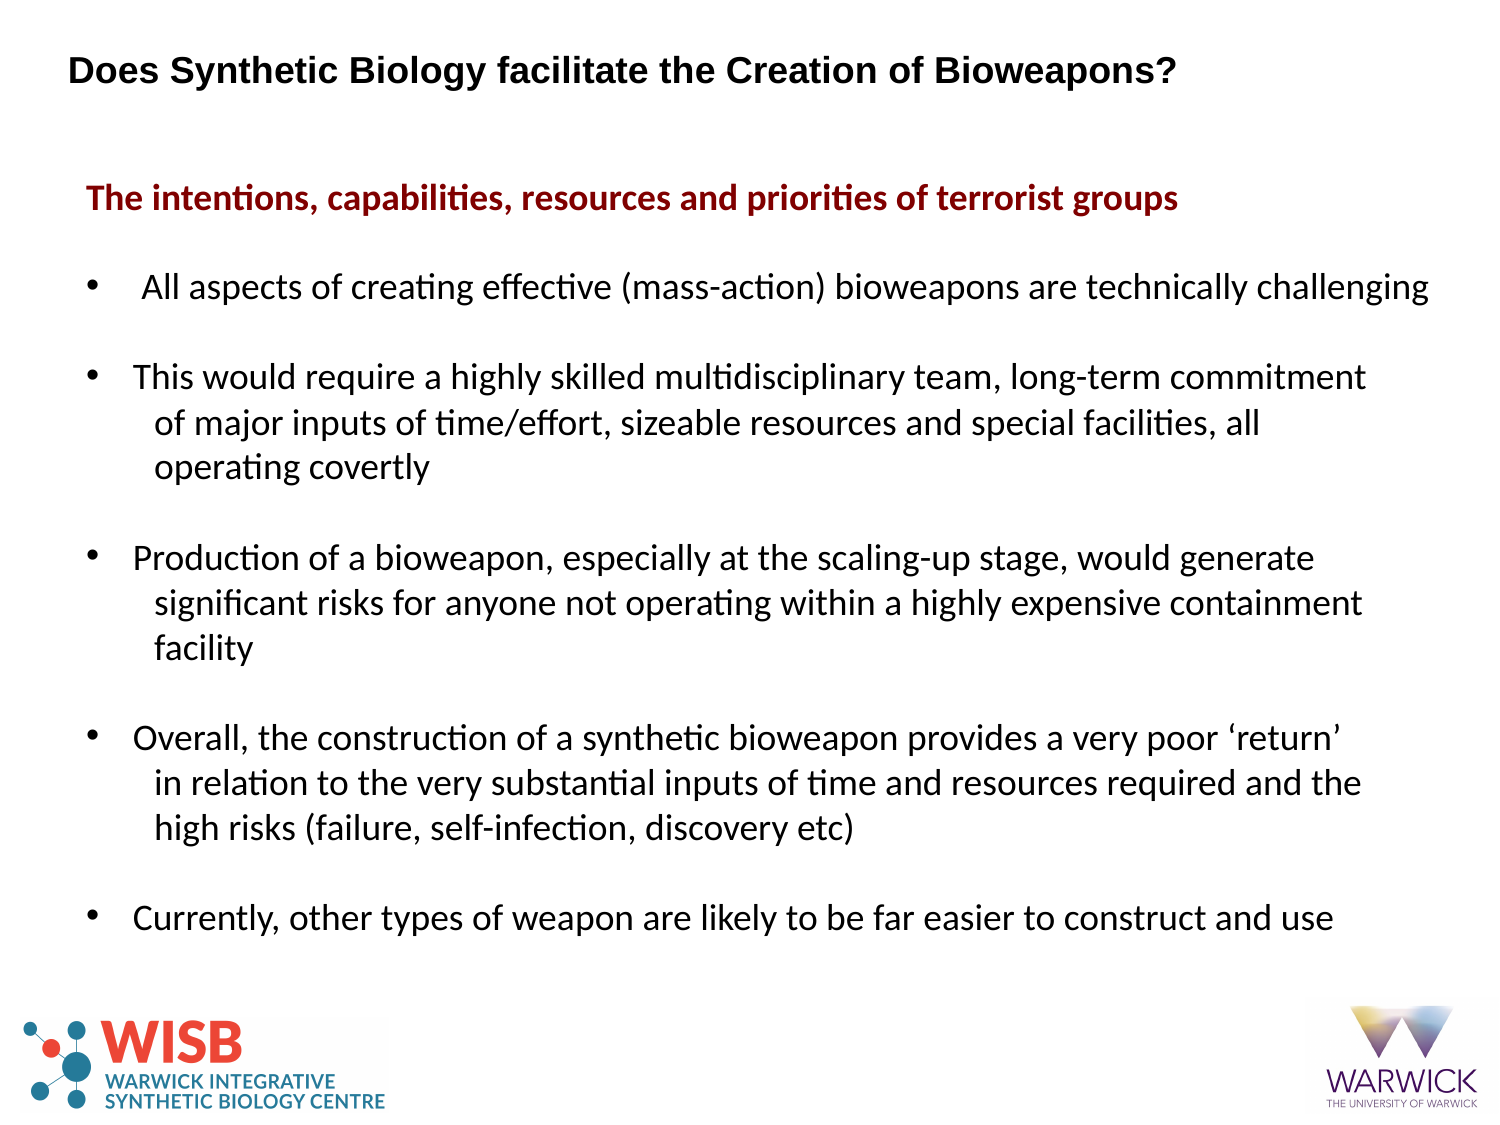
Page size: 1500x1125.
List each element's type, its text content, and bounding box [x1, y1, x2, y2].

picture [20, 1016, 390, 1113]
text_box Does Synthetic Biology facilitate the Creation of Bioweapons? [53, 38, 1195, 99]
picture [1305, 997, 1499, 1114]
text_box The intentions, capabilities, resources and priorities of terrorist groups All aspects of creating effective (mass-action) bioweapons are technically challenging This would require a highly skilled multidisciplinary team, long-term commitment of major inputs of time/effort, sizeable resources and special facilities, all operating covertly Production of a bioweapon, especially at the scaling-up stage, would generate significant risks for anyone not operating within a highly expensive containment facility Overall, the construction of a synthetic bioweapon provides a very poor ‘return’ in relation to the very substantial inputs of time and resources required and the high risks (failure, self-infection, discovery etc) Currently, other types of weapon are likely to be far easier to construct and use [71, 165, 1446, 945]
